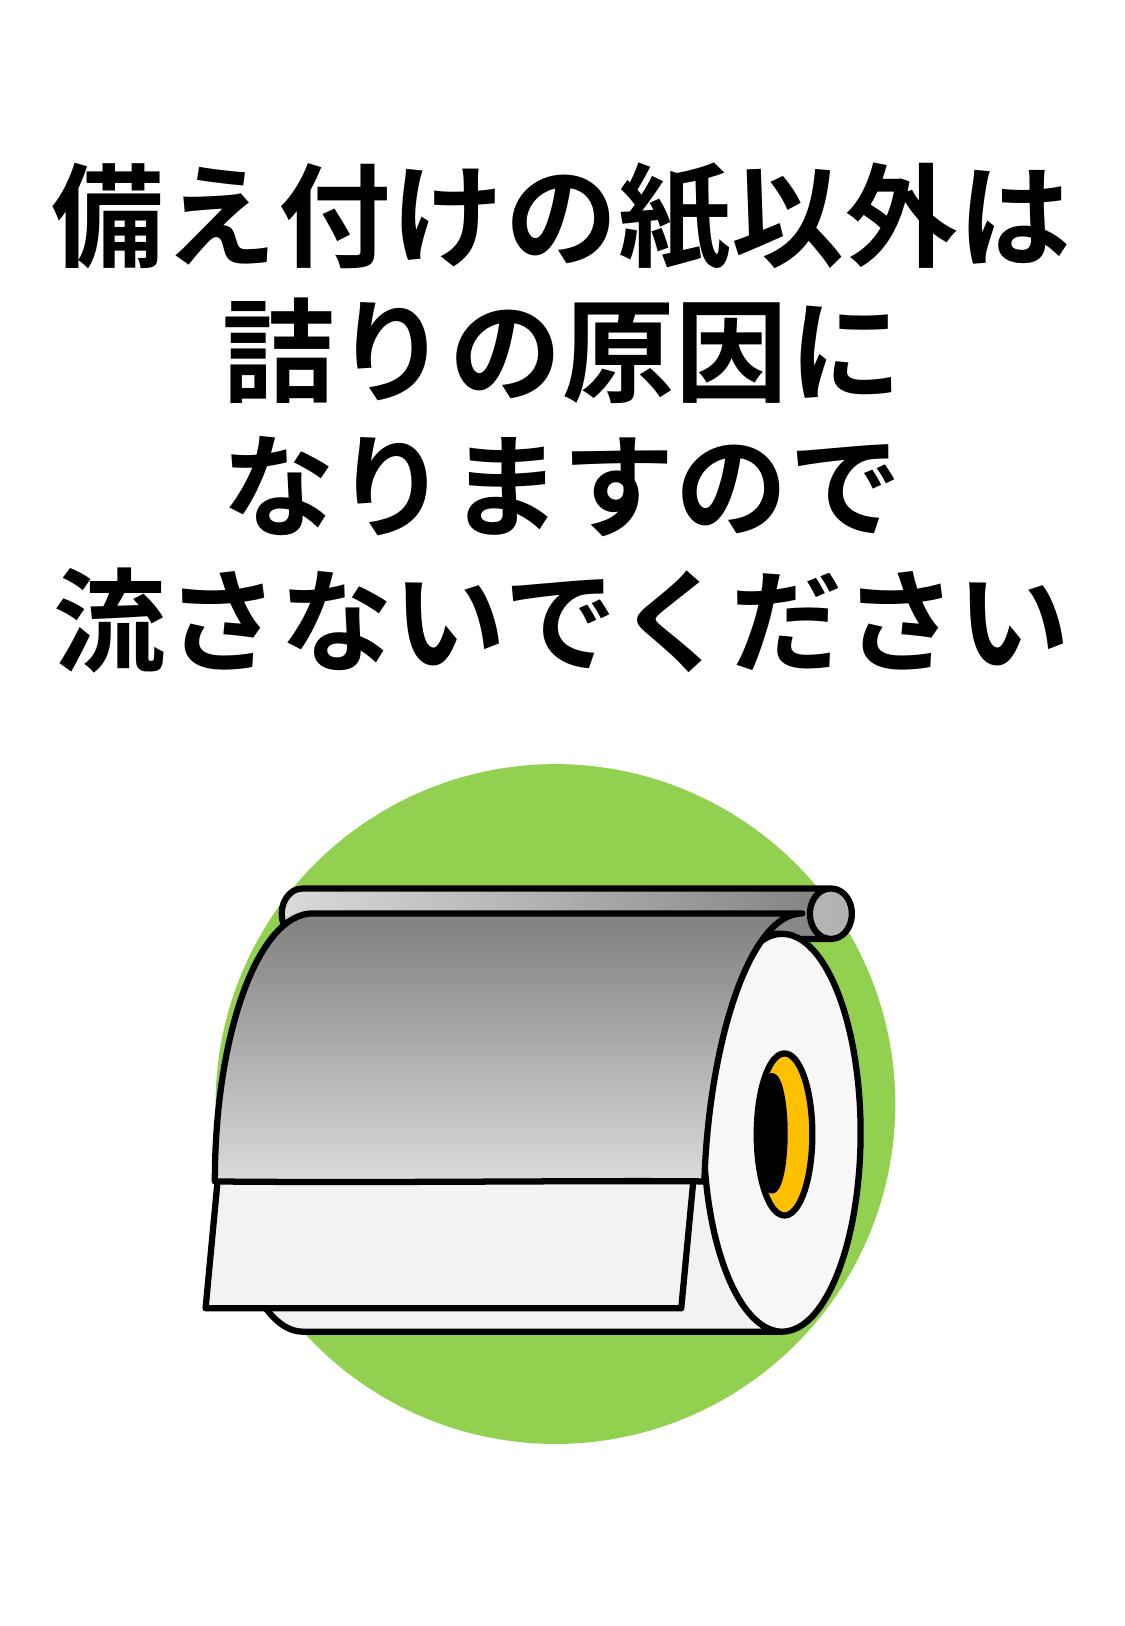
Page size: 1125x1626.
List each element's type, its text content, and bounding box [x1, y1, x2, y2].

text_box 備え付けの紙以外は詰りの原因に なりますので 流さないでください [0, 138, 1125, 694]
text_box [205, 763, 896, 1445]
